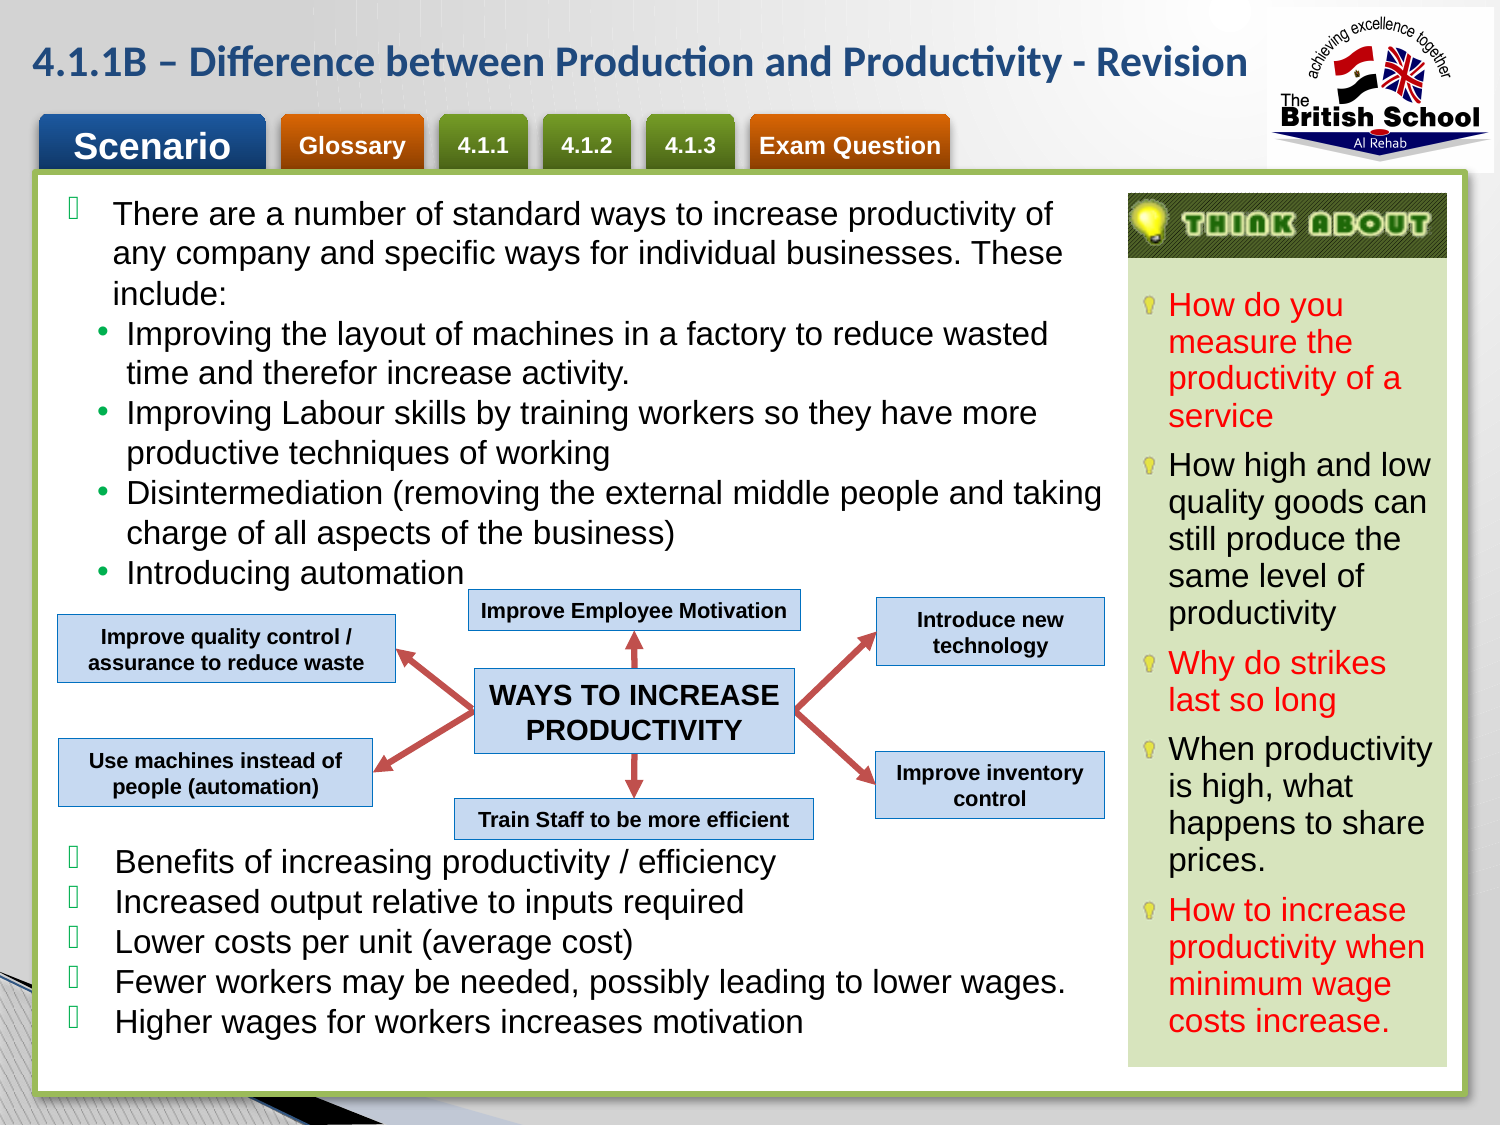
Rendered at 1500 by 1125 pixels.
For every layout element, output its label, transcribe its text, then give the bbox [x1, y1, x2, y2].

table_header [1128, 193, 1447, 258]
picture [1139, 651, 1159, 675]
picture [1267, 7, 1495, 173]
picture [1139, 453, 1159, 477]
picture [1139, 292, 1159, 317]
picture [1139, 737, 1159, 761]
table_cell How do you measure the productivity of a service How high and low quality goods can still produce the same level of productivity Why do strikes last so long When productivity is high, what happens to share prices. How to increase productivity when minimum wage costs increase. [1128, 258, 1447, 1067]
title 4.1.1B – Difference between Production and Productivity - Revision [17, 7, 1294, 110]
picture [1127, 195, 1436, 252]
picture [281, 1114, 303, 1125]
picture [1139, 898, 1159, 922]
text_box There are a number of standard ways to increase productivity of any company and specific ways for individual businesses. These include: Improving the layout of machines in a factory to reduce wasted time and therefor increase activity. Improving Labour skills by training workers so they have more productive techniques of working Disintermediation (removing the external middle people and taking charge of all aspects of the business) Introducing automation Benefits of increasing productivity / efficiency Increased output relative to inputs required Lower costs per unit (average cost) Fewer workers may be needed, possibly leading to lower wages. Higher wages for workers increases motivation [53, 184, 1128, 1048]
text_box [57, 589, 1105, 841]
